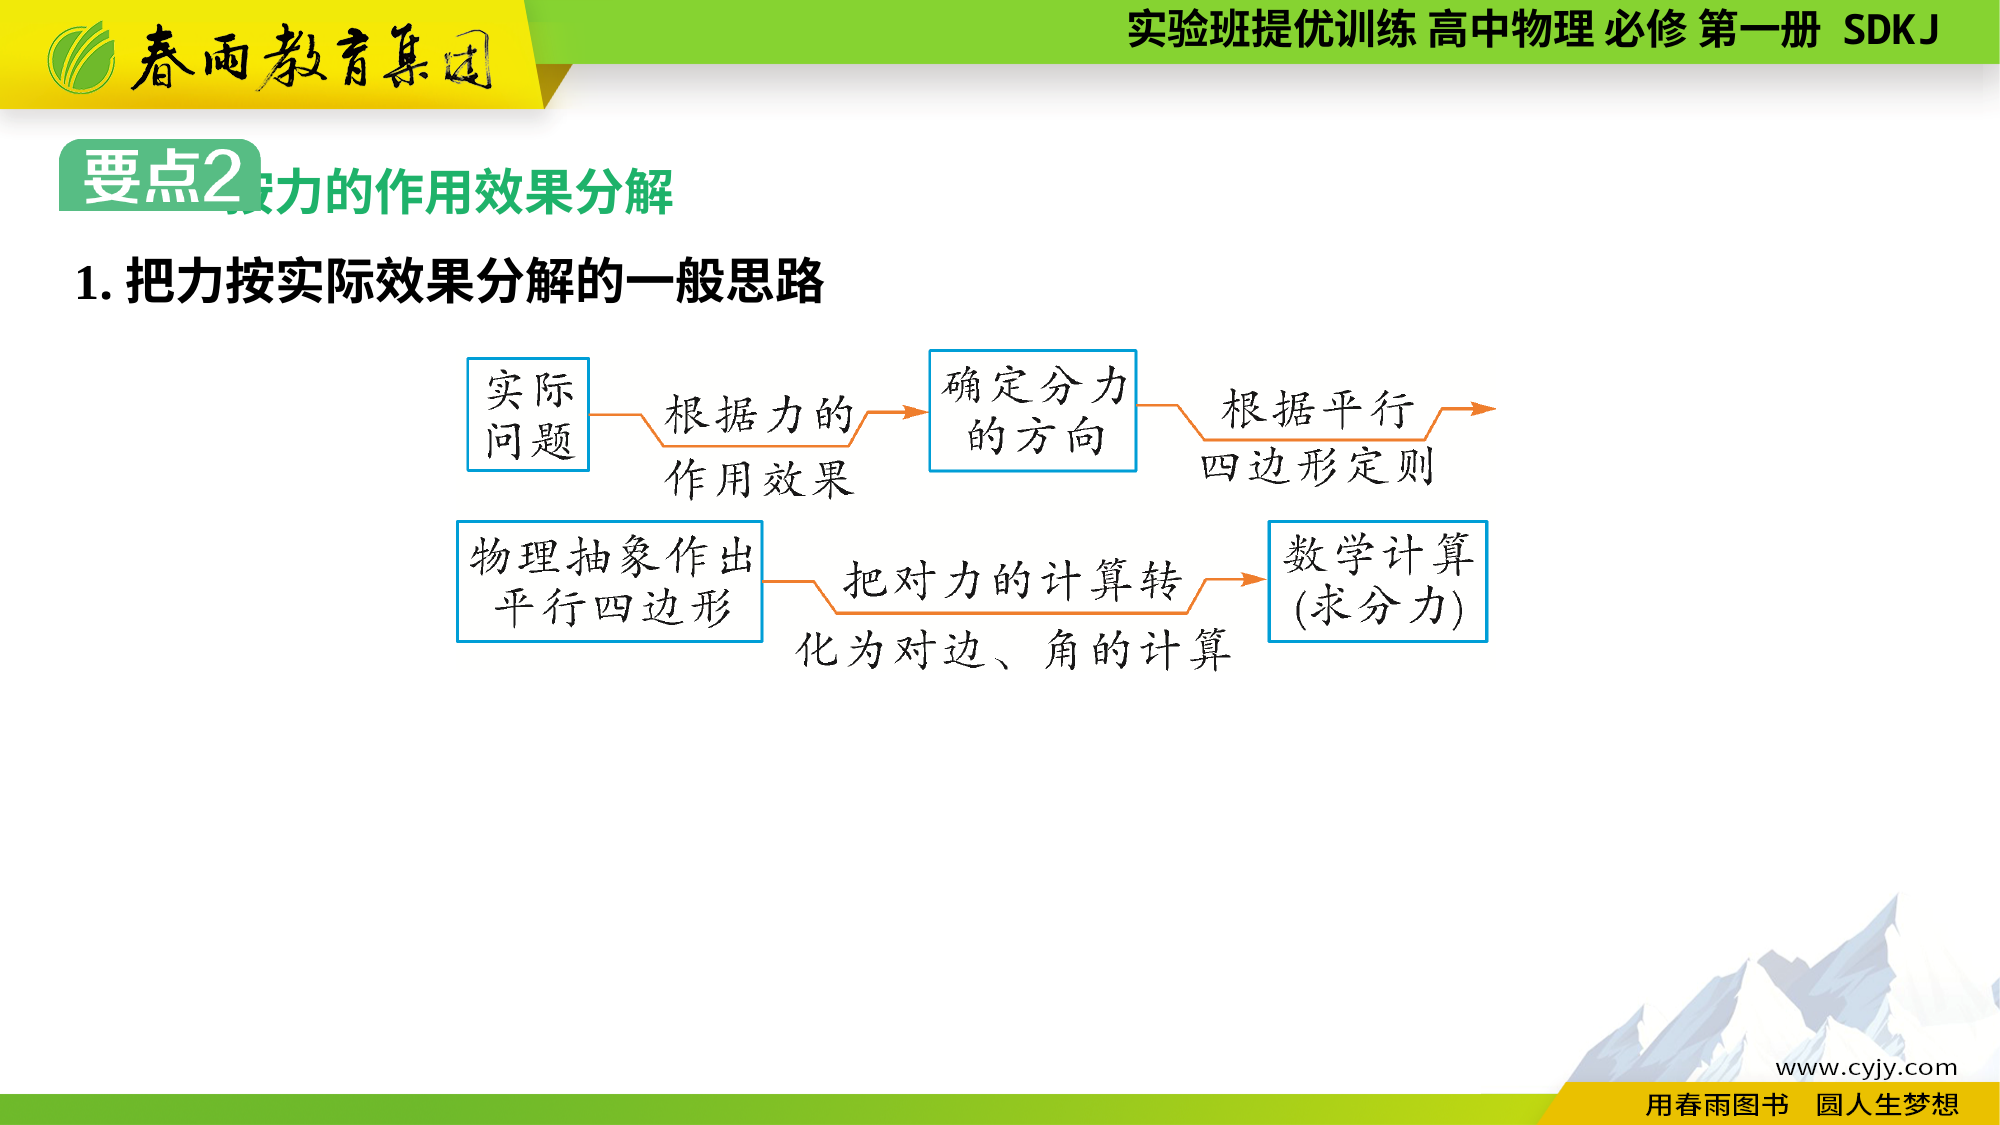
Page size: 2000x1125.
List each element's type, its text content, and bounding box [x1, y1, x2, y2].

picture [0, 0, 2000, 1125]
list 按力的作用效果分解 1.把力按实际效果分解的一般思路 [59, 122, 1944, 320]
